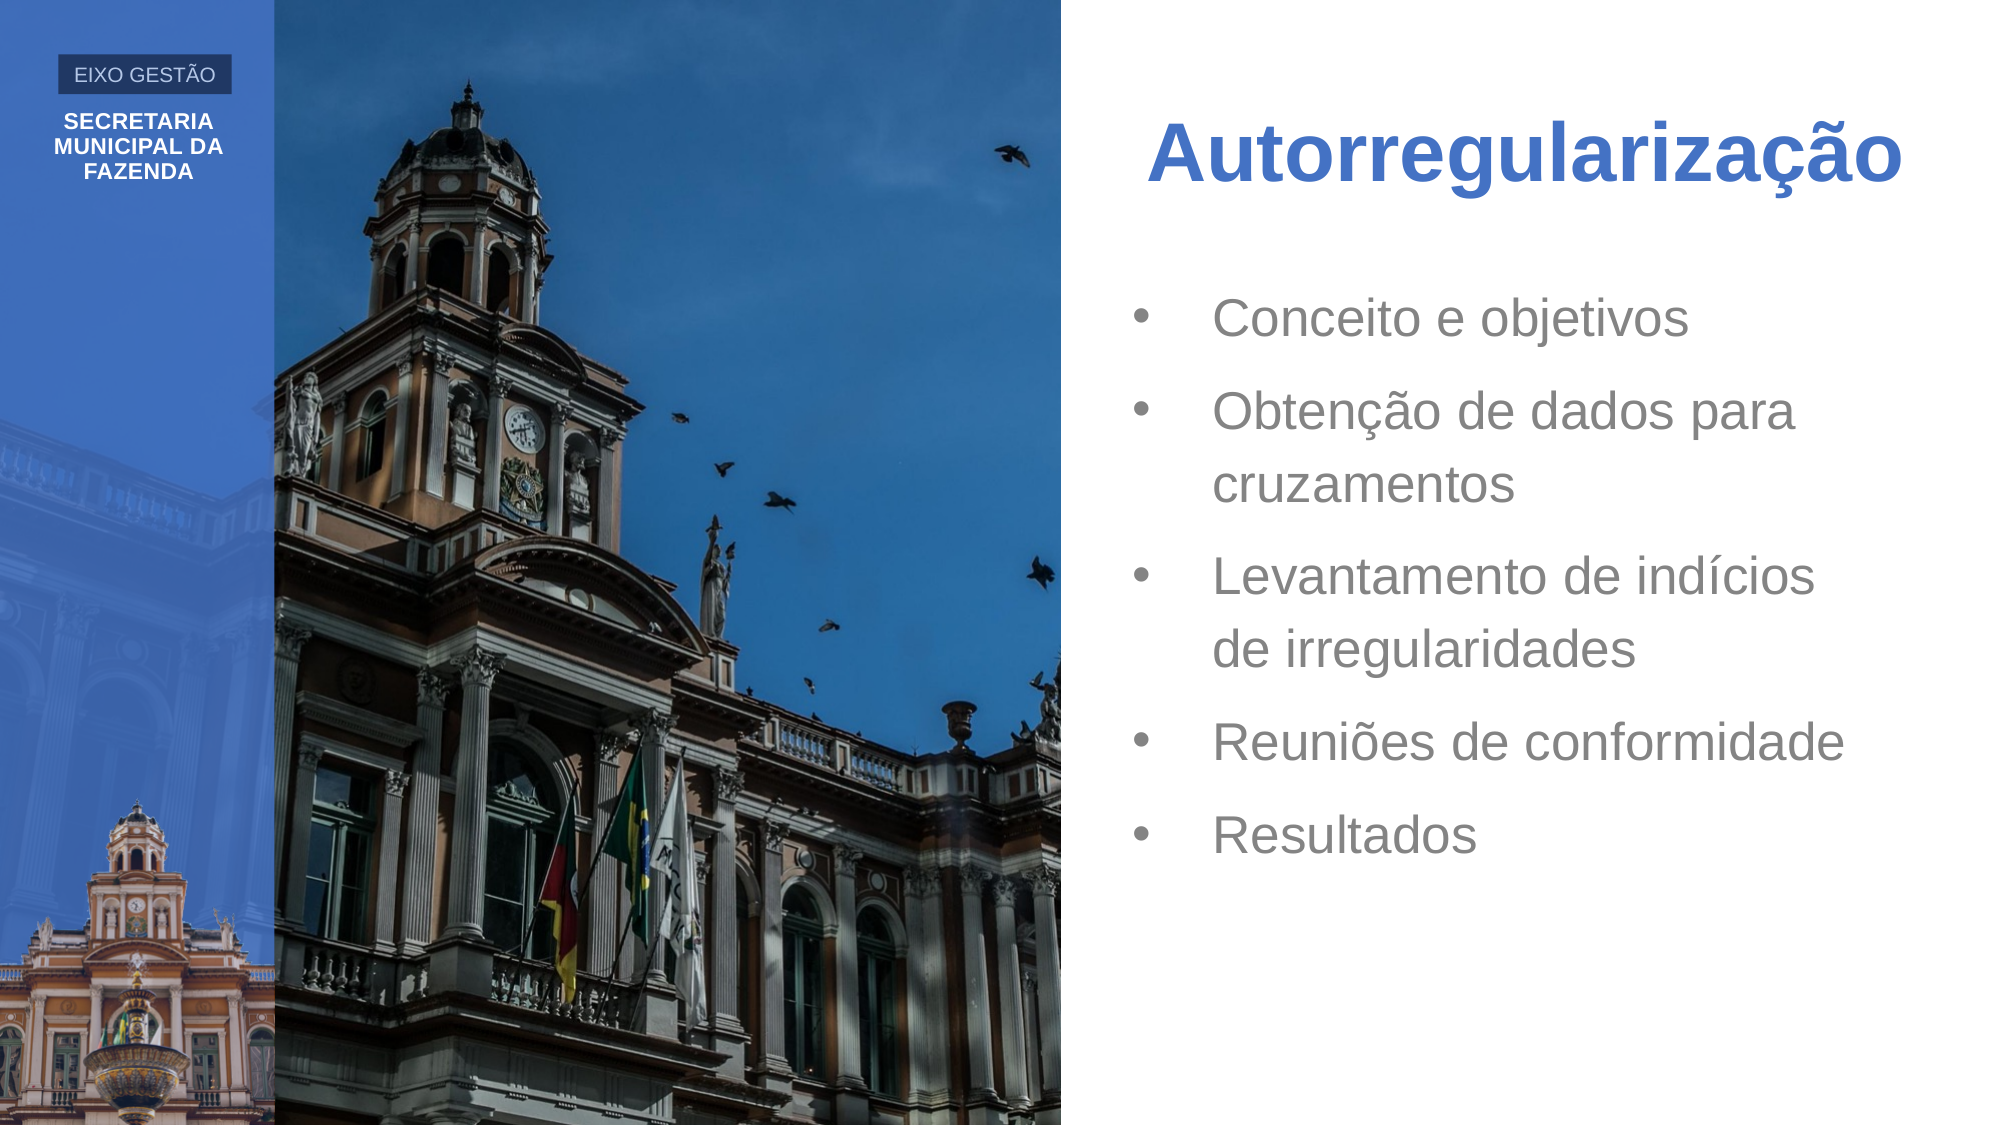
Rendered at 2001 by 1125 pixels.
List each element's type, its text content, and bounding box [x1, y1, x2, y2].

text_box Conceito e objetivos Obtenção de dados para cruzamentos Levantamento de indícios de irregularidades Reuniões de conformidade Resultados [1117, 266, 1864, 901]
picture [0, 0, 1061, 1125]
title Autorregularização [1131, 102, 1928, 313]
